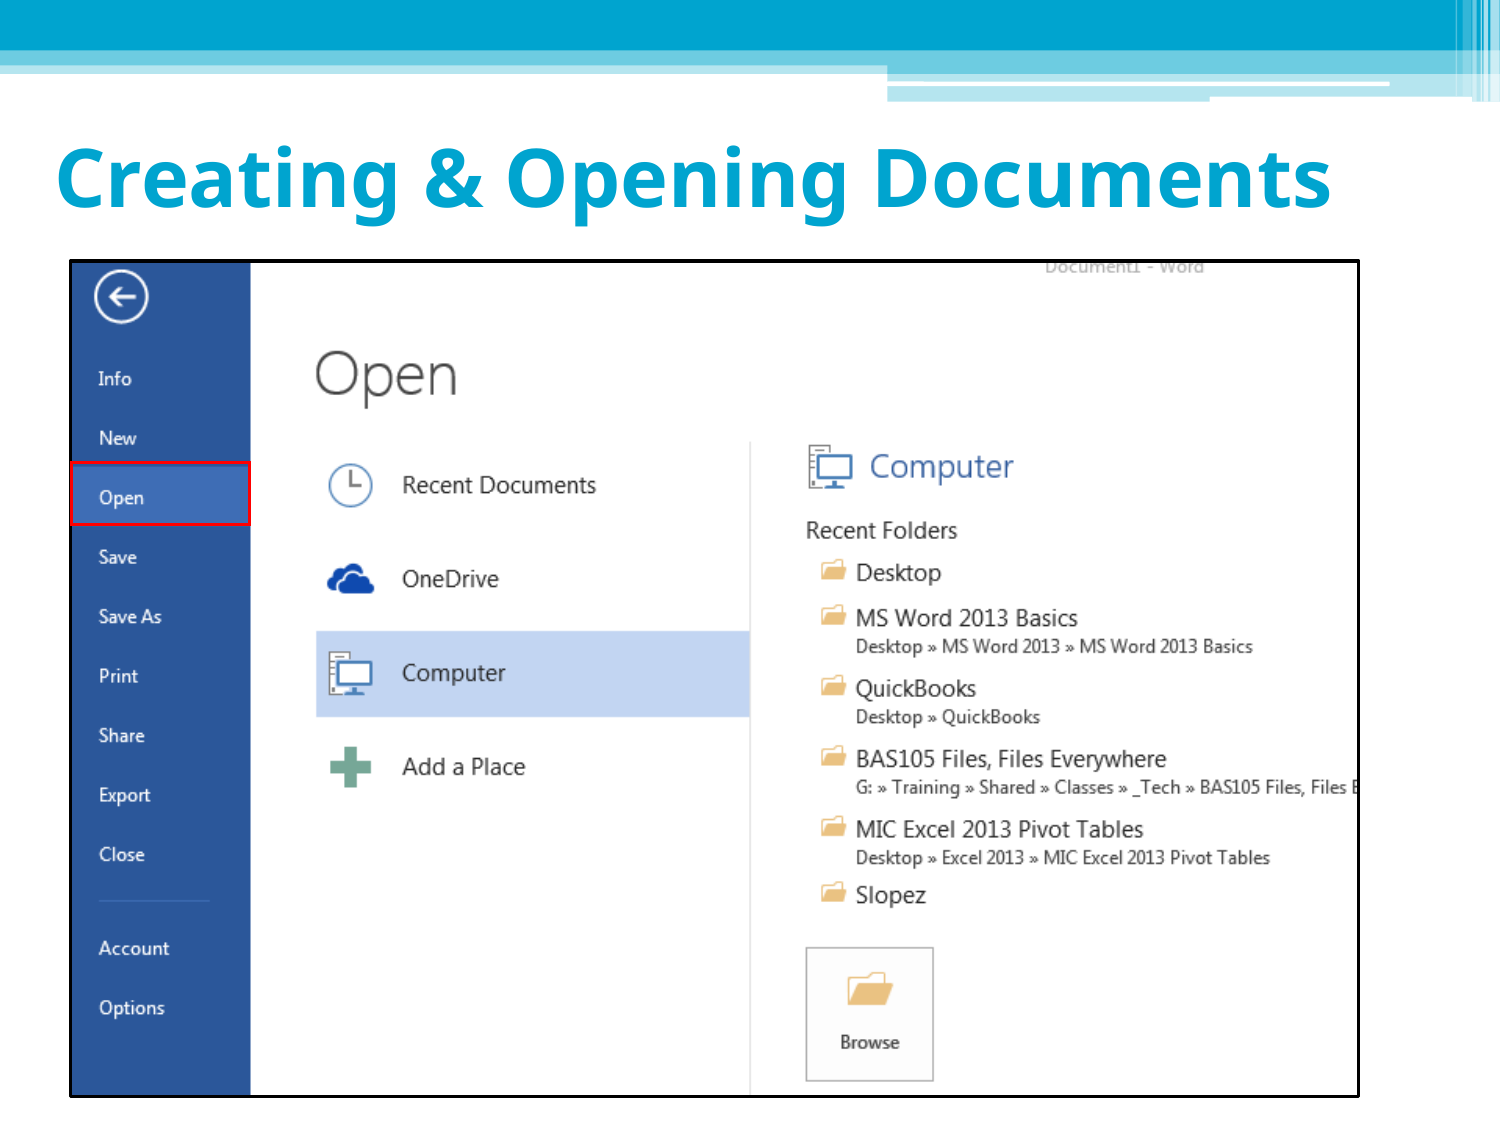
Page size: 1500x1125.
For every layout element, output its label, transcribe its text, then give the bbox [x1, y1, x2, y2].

picture [71, 262, 1358, 1096]
title Creating & Opening Documents [39, 87, 1390, 263]
